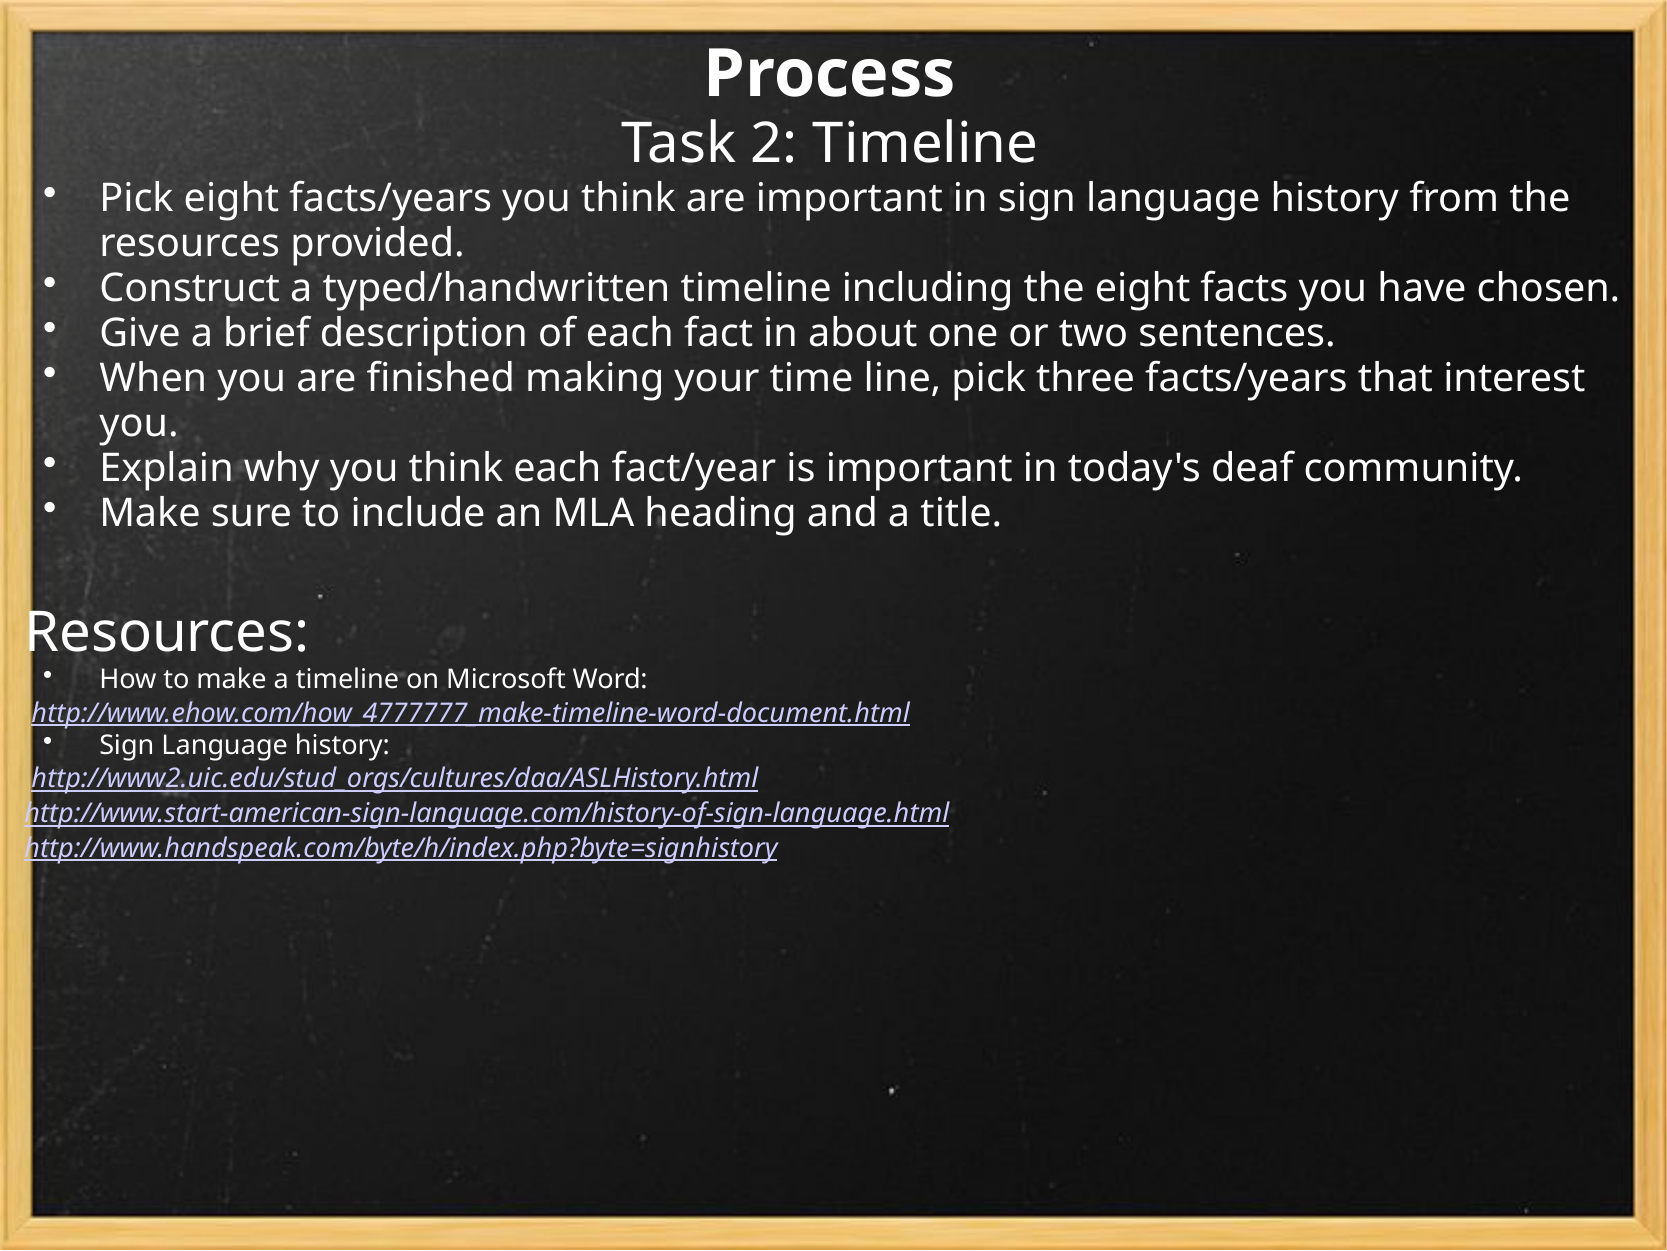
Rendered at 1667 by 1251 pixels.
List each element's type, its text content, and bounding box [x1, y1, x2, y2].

text_box Process Task 2: Timeline Pick eight facts/years you think are important in sign language history from the resources provided. Construct a typed/handwritten timeline including the eight facts you have chosen. Give a brief description of each fact in about one or two sentences. When you are finished making your time line, pick three facts/years that interest you. Explain why you think each fact/year is important in today's deaf community. Make sure to include an MLA heading and a title. Resources: How to make a timeline on Microsoft Word: http://www.ehow.com/how_4777777_make-timeline-word-document.html Sign Language history: http://www2.uic.edu/stud_orgs/cultures/daa/ASLHistory.html http://www.start-american-sign-language.com/history-of-sign-language.html http://www.handspeak.com/byte/h/index.php?byte=signhistory [24, 35, 1636, 1055]
picture [0, 0, 1667, 1250]
